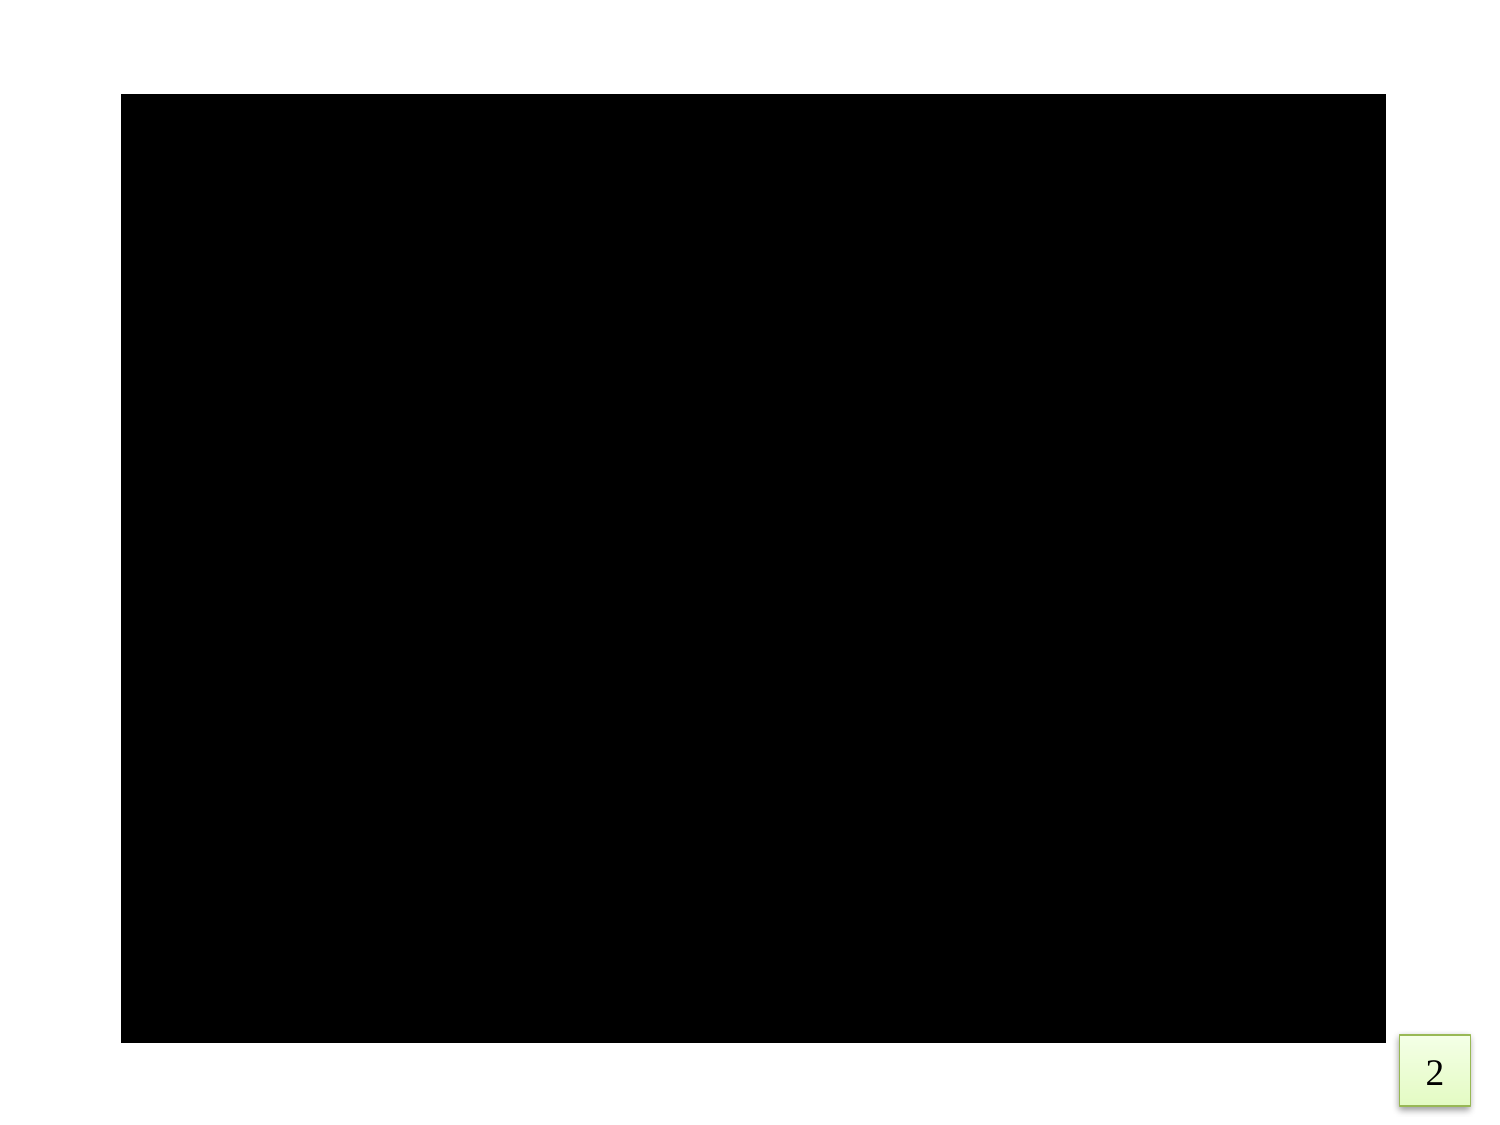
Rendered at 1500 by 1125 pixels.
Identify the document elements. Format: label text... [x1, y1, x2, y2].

text_box 2 [1399, 1034, 1471, 1107]
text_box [120, 93, 1387, 1044]
